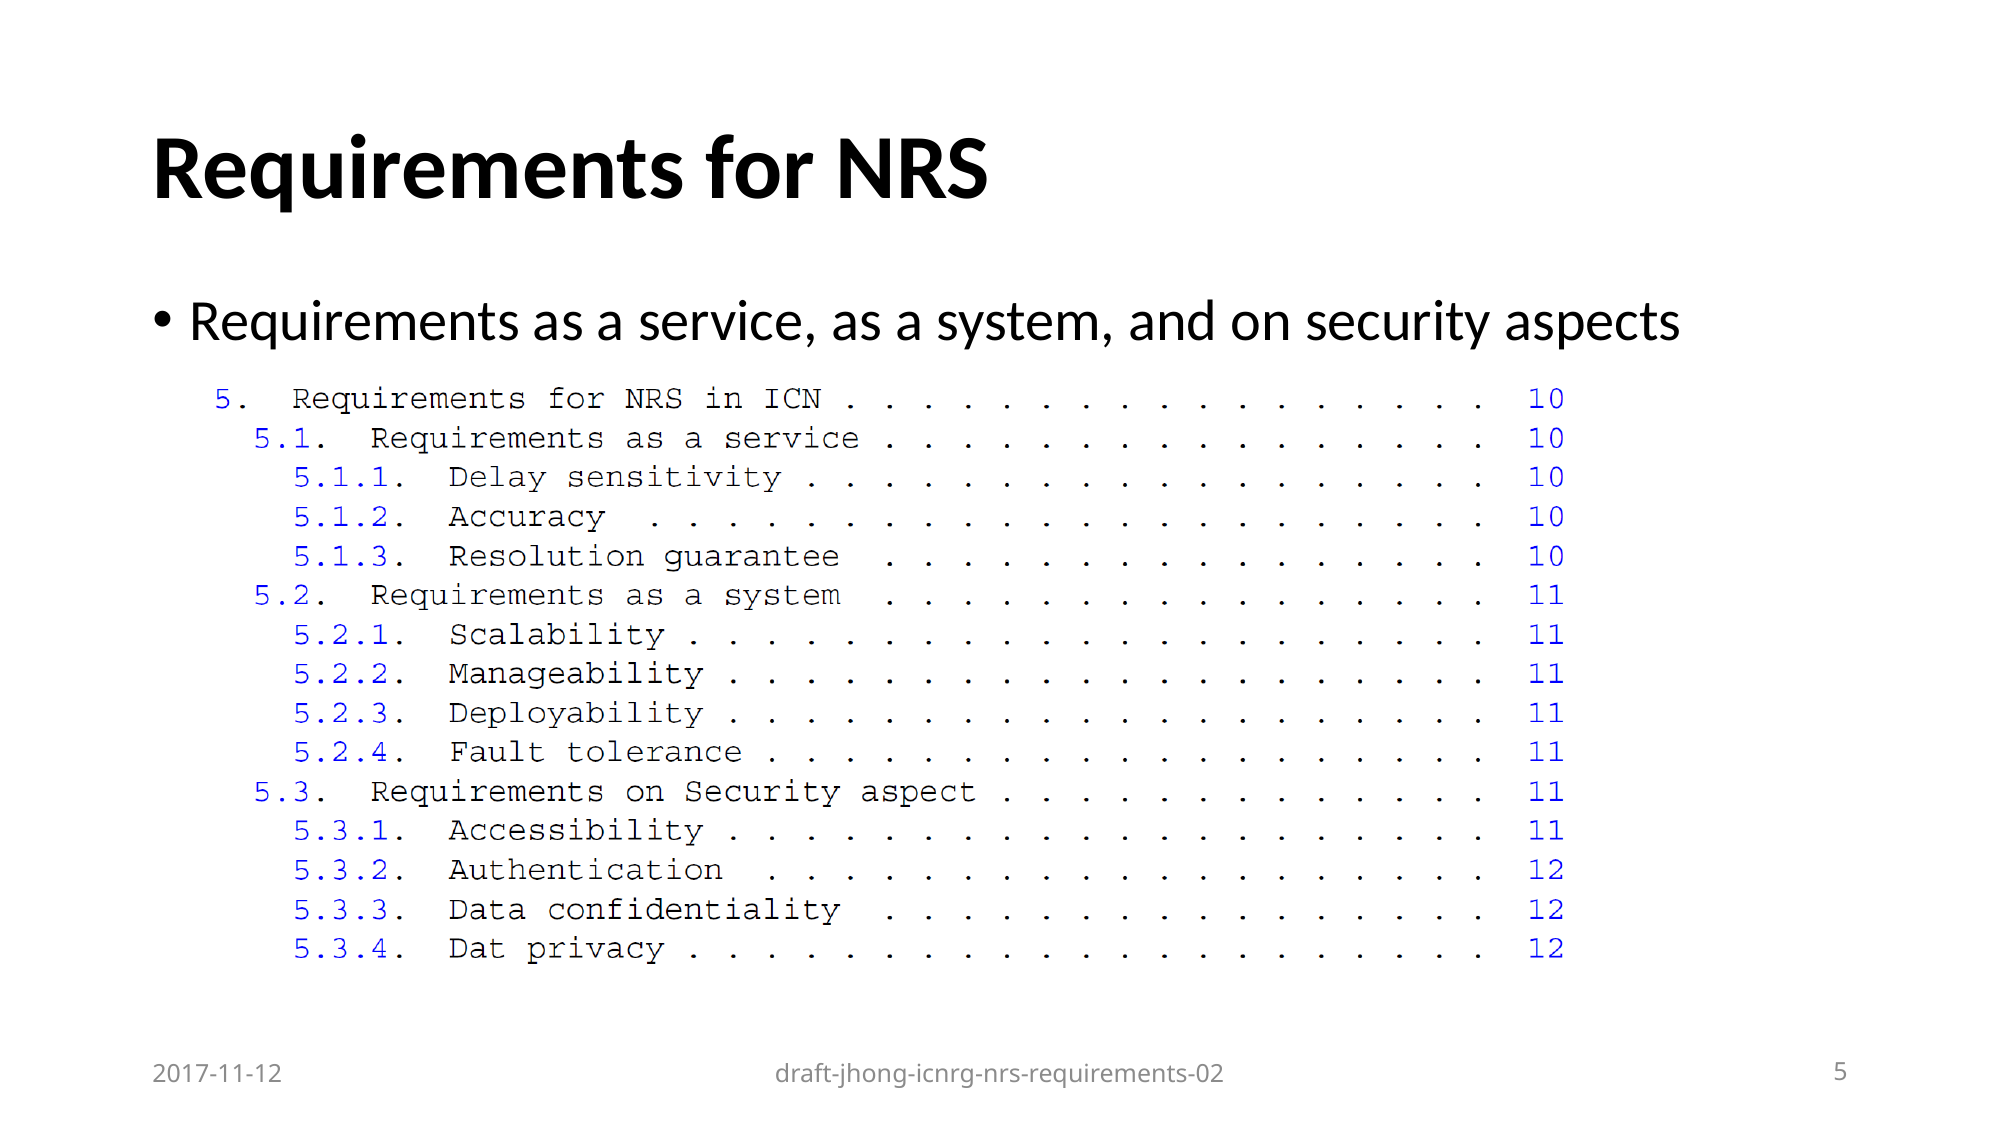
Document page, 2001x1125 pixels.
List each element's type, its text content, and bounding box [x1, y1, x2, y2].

slide_number 5 [1412, 1042, 1863, 1103]
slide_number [137, 1042, 588, 1103]
picture [198, 380, 1578, 980]
list Requirements as a service, as a system, and on security aspects [137, 282, 1863, 997]
title Requirements for NRS [137, 59, 1863, 278]
footer draft-jhong-icnrg-nrs-requirements-02 [662, 1042, 1338, 1103]
